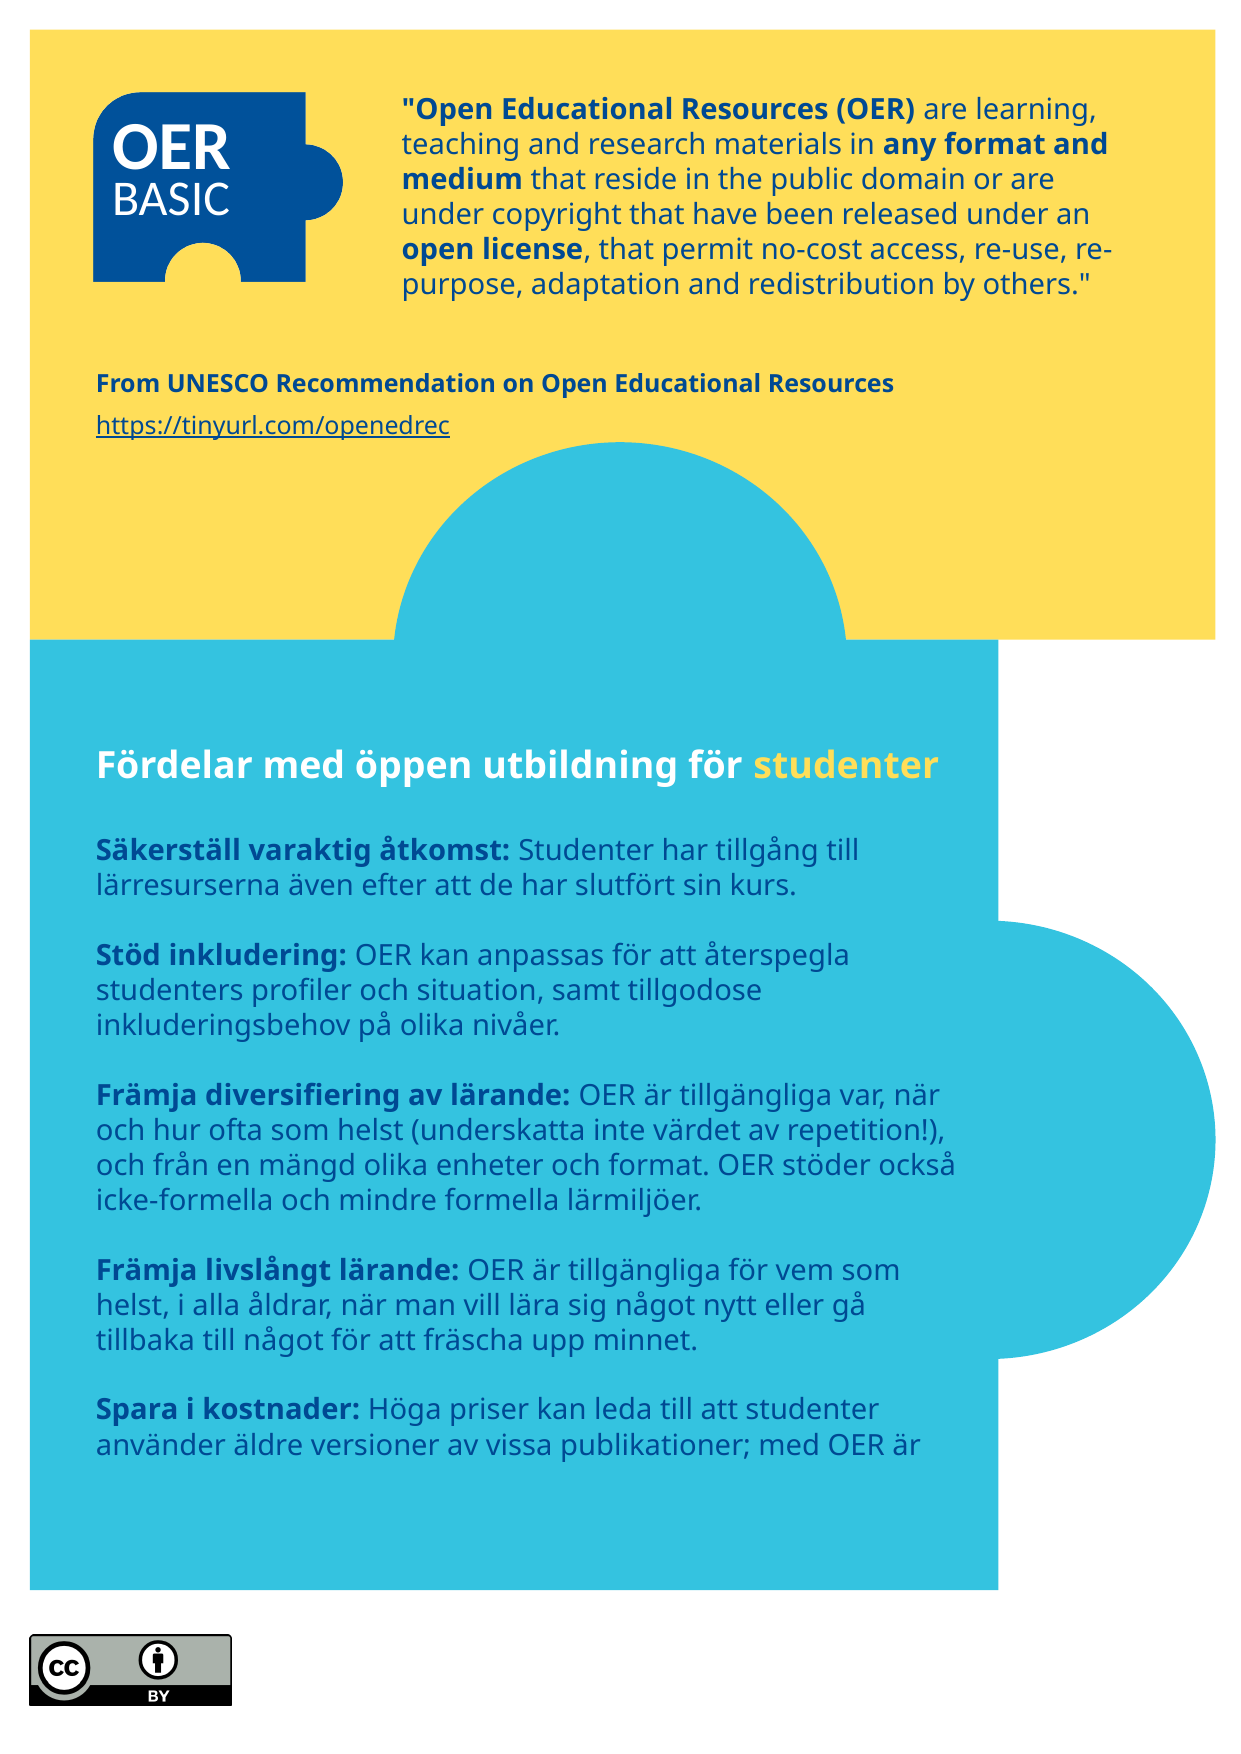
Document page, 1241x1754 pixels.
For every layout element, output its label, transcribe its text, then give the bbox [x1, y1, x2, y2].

text_box Fördelar med öppen utbildning för studenter Säkerställ varaktig åtkomst: Studenter har tillgång till lärresurserna även efter att de har slutfört sin kurs. Stöd inkludering: OER kan anpassas för att återspegla studenters profiler och situation, samt tillgodose inkluderingsbehov på olika nivåer. Främja diversifiering av lärande: OER är tillgängliga var, när och hur ofta som helst (underskatta inte värdet av repetition!), och från en mängd olika enheter och format. OER stöder också icke-formella och mindre formella lärmiljöer. Främja livslångt lärande: OER är tillgängliga för vem som helst, i alla åldrar, när man vill lära sig något nytt eller gå tillbaka till något för att fräscha upp minnet. Spara i kostnader: Höga priser kan leda till att studenter använder äldre versioner av vissa publikationer; med OER är [80, 726, 976, 1476]
picture [93, 92, 343, 282]
text_box "Open Educational Resources (OER) are learning, teaching and research materials in any format and medium that reside in the public domain or are under copyright that have been released under an open license, that permit no-cost access, re-use, re-purpose, adaptation and redistribution by others." [386, 75, 1147, 316]
text_box [393, 453, 848, 726]
text_box From UNESCO Recommendation on Open Educational Resources https://tinyurl.com/openedrec [80, 365, 1241, 453]
text_box [29, 29, 1216, 639]
text_box [29, 639, 999, 1591]
text_box [976, 920, 1216, 1360]
text_box [694, 453, 1216, 640]
picture [29, 1634, 233, 1706]
